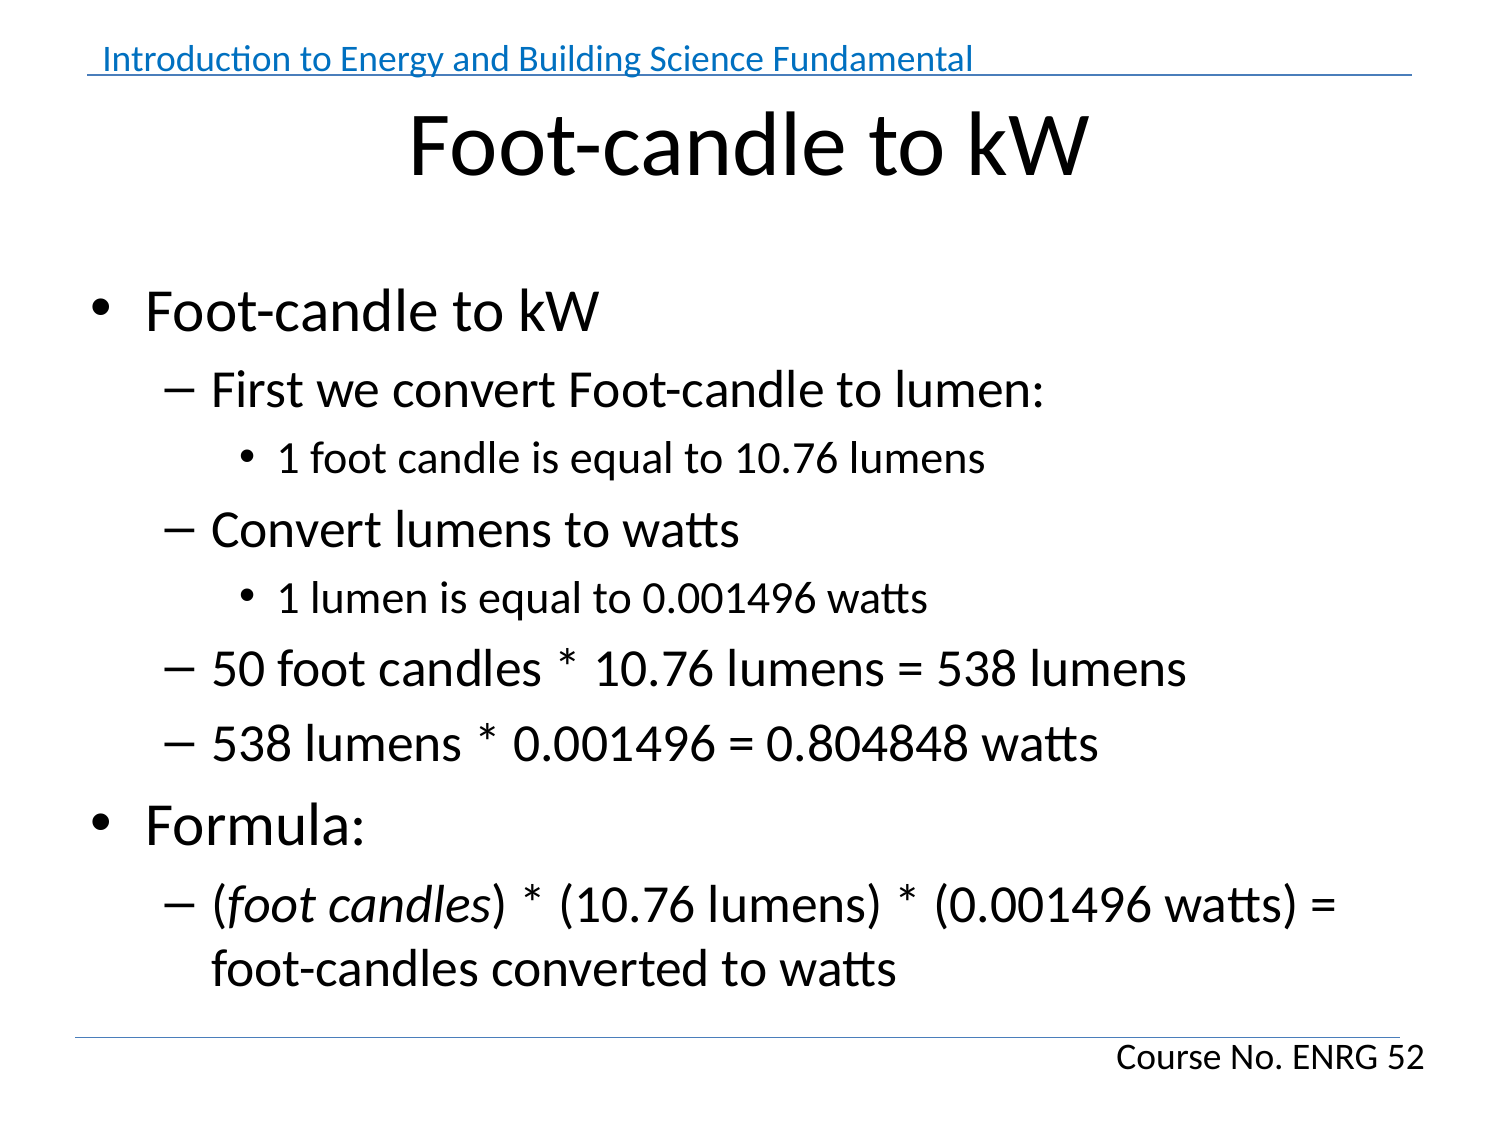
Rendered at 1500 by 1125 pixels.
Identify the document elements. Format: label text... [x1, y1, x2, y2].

list Foot-candle to kW First we convert Foot-candle to lumen: 1 foot candle is equal to 10.76 lumens Convert lumens to watts 1 lumen is equal to 0.001496 watts 50 foot candles * 10.76 lumens = 538 lumens 538 lumens * 0.001496 = 0.804848 watts Formula: (foot candles) * (10.76 lumens) * (0.001496 watts) = foot-candles converted to watts [75, 262, 1425, 1005]
title Foot-candle to kW [75, 45, 1425, 233]
